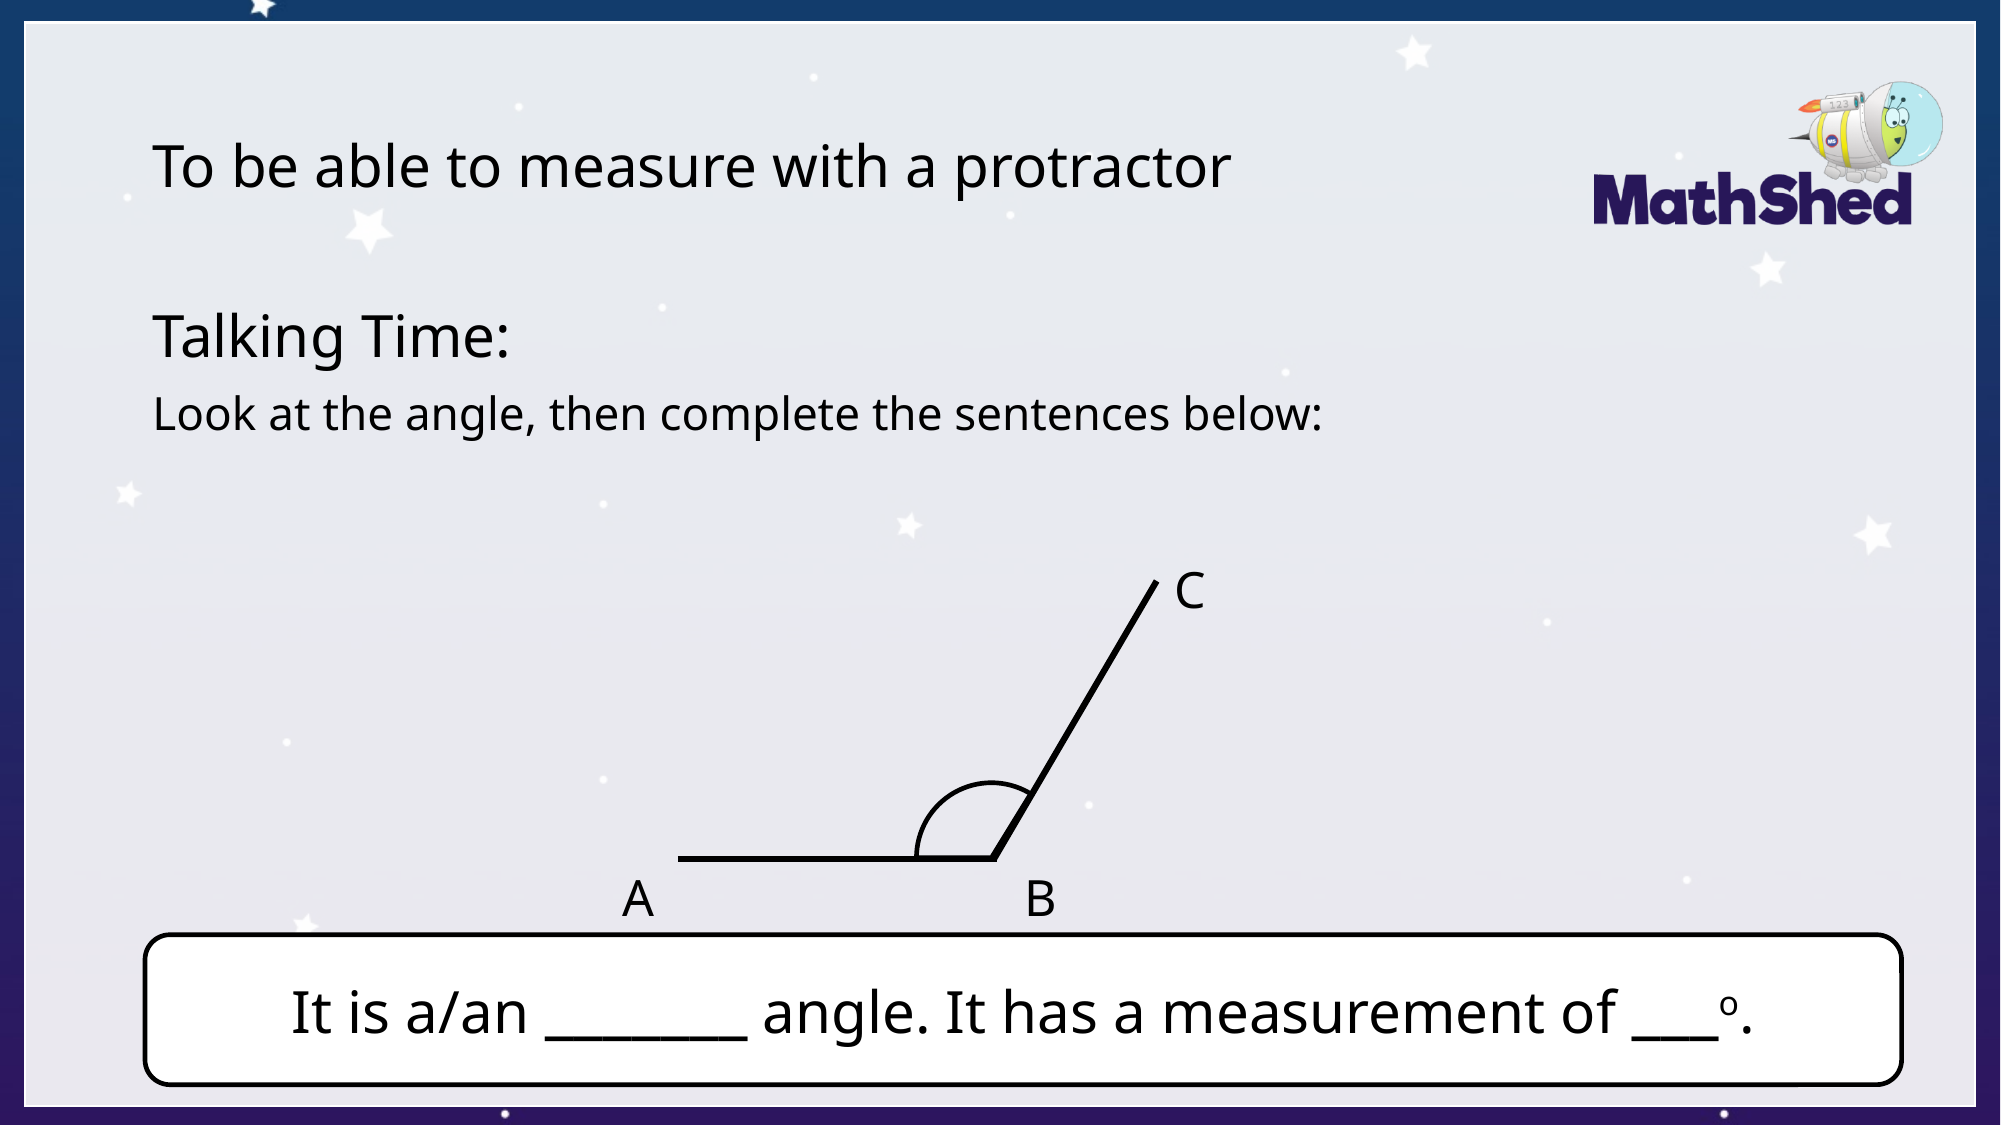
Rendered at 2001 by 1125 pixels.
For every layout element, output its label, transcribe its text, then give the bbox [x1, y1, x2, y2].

text_box It is a/an _______ angle. It has a measurement of ___o. [143, 933, 1903, 1086]
text_box [915, 781, 993, 858]
list Talking Time: Look at the angle, then complete the sentences below: [137, 299, 1863, 1014]
text_box B [1009, 860, 1072, 933]
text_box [993, 580, 1157, 860]
text_box C [1159, 550, 1222, 626]
text_box A [607, 859, 670, 933]
picture [0, 0, 2001, 1125]
title To be able to measure with a protractor [137, 59, 1578, 278]
